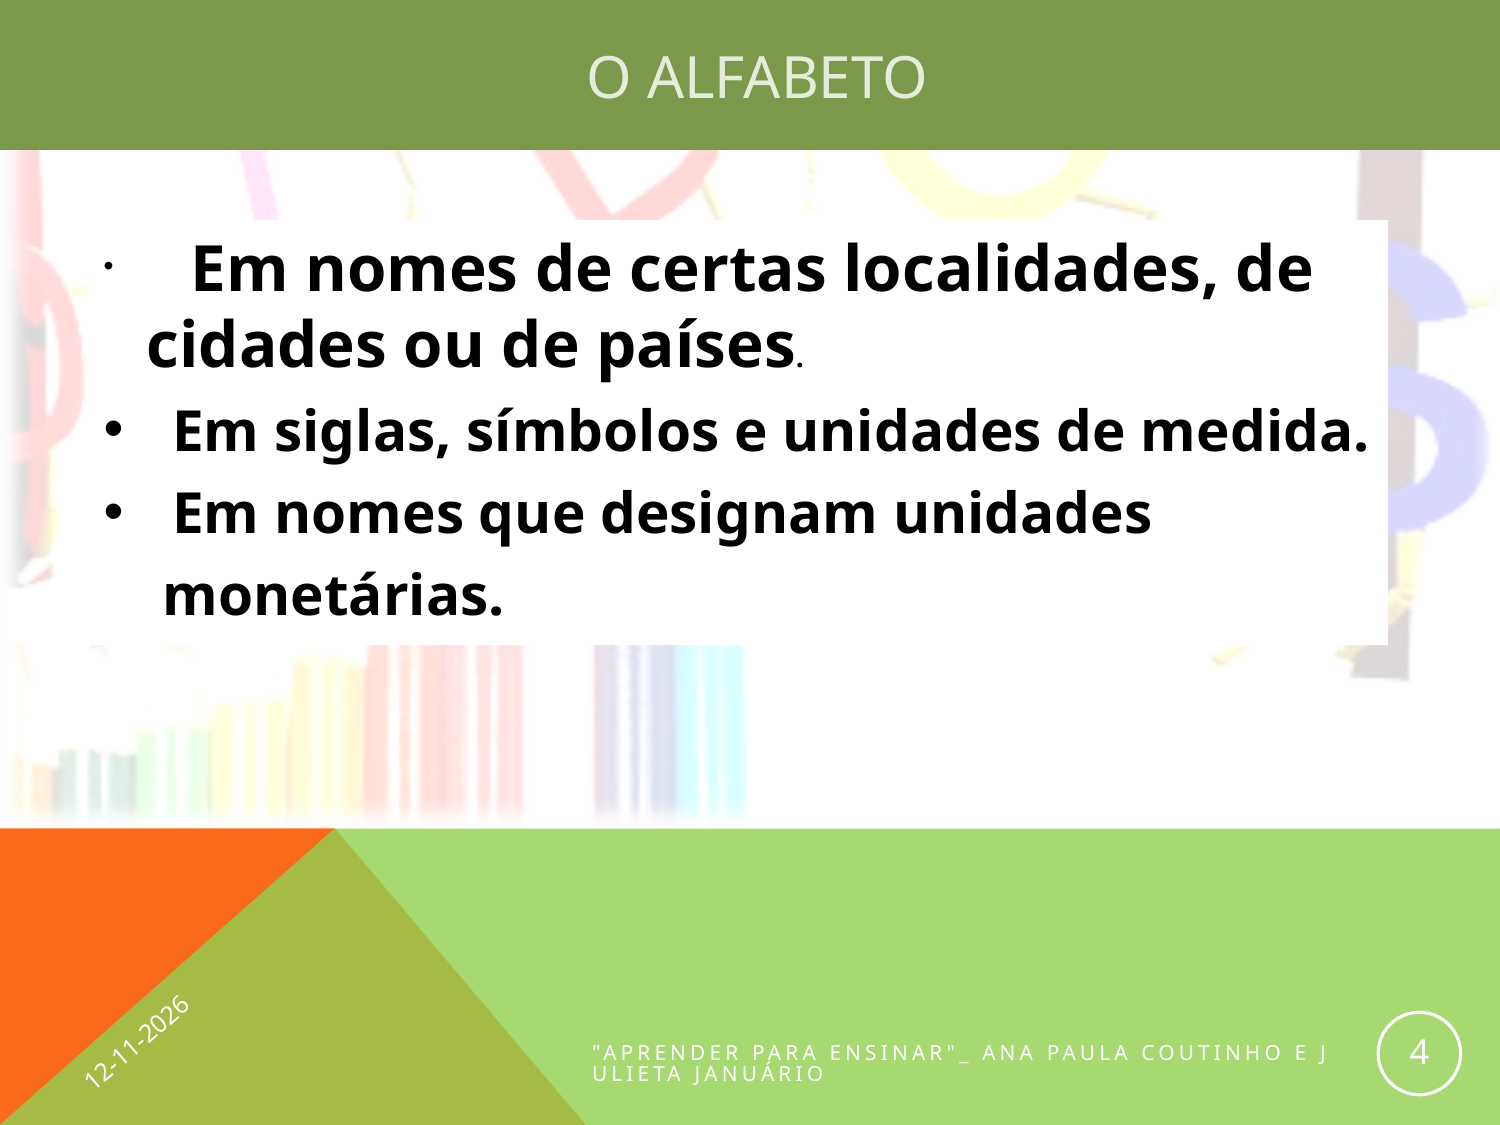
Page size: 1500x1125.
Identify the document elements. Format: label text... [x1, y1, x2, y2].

slide_number 4 [1376, 1010, 1463, 1097]
footer "Aprender para ensinar"_ Ana Paula Coutinho e Julieta Januário [577, 1031, 1352, 1076]
title O Alfabeto [0, 0, 1500, 150]
list Em nomes de certas localidades, de cidades ou de países. Em siglas, símbolos e unidades de medida. Em nomes que designam unidades monetárias. [88, 219, 1388, 646]
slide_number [65, 849, 357, 1109]
